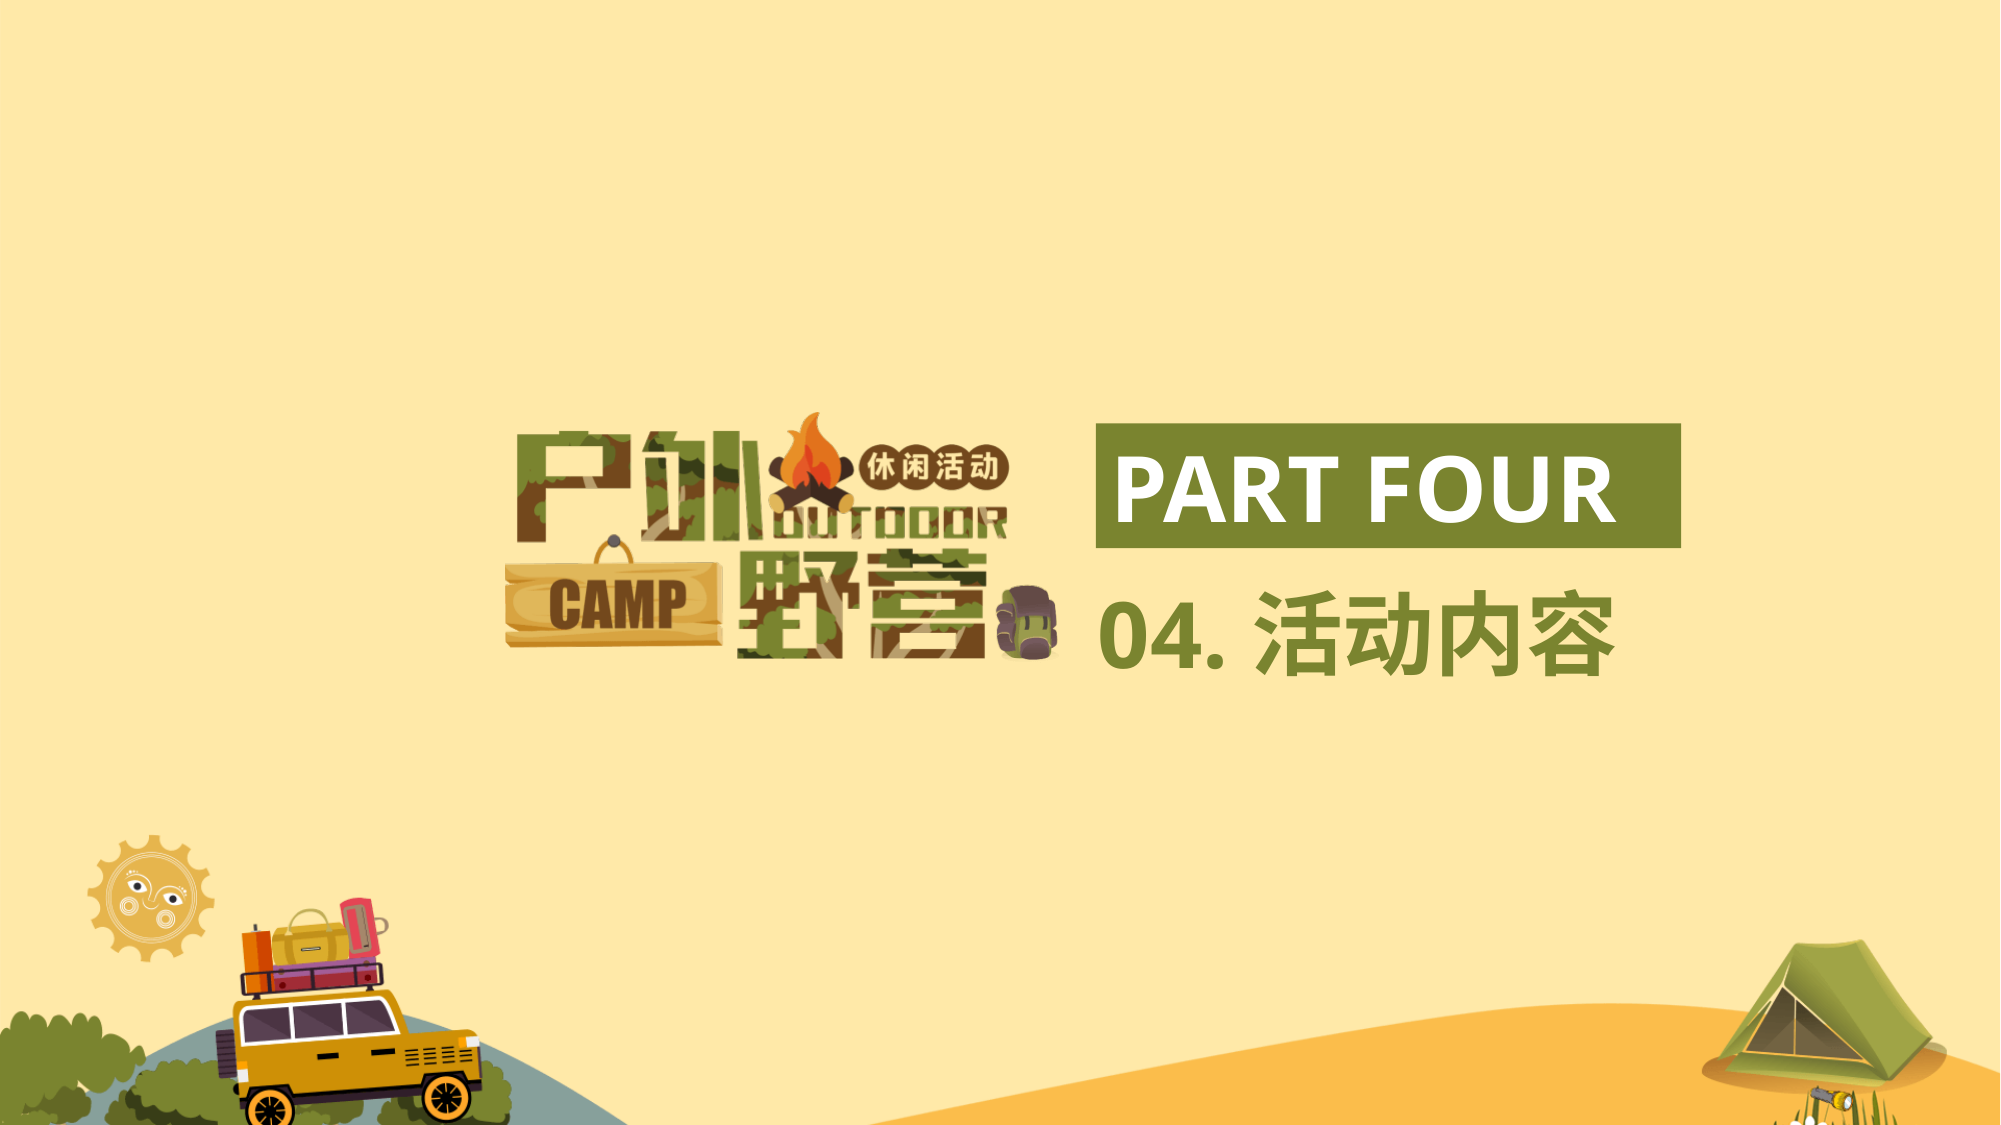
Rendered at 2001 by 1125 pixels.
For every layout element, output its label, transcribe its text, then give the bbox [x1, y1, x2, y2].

text_box PART FOUR [1095, 423, 1682, 549]
text_box 04.活动内容 [1085, 571, 1631, 694]
picture [0, 0, 2001, 1125]
